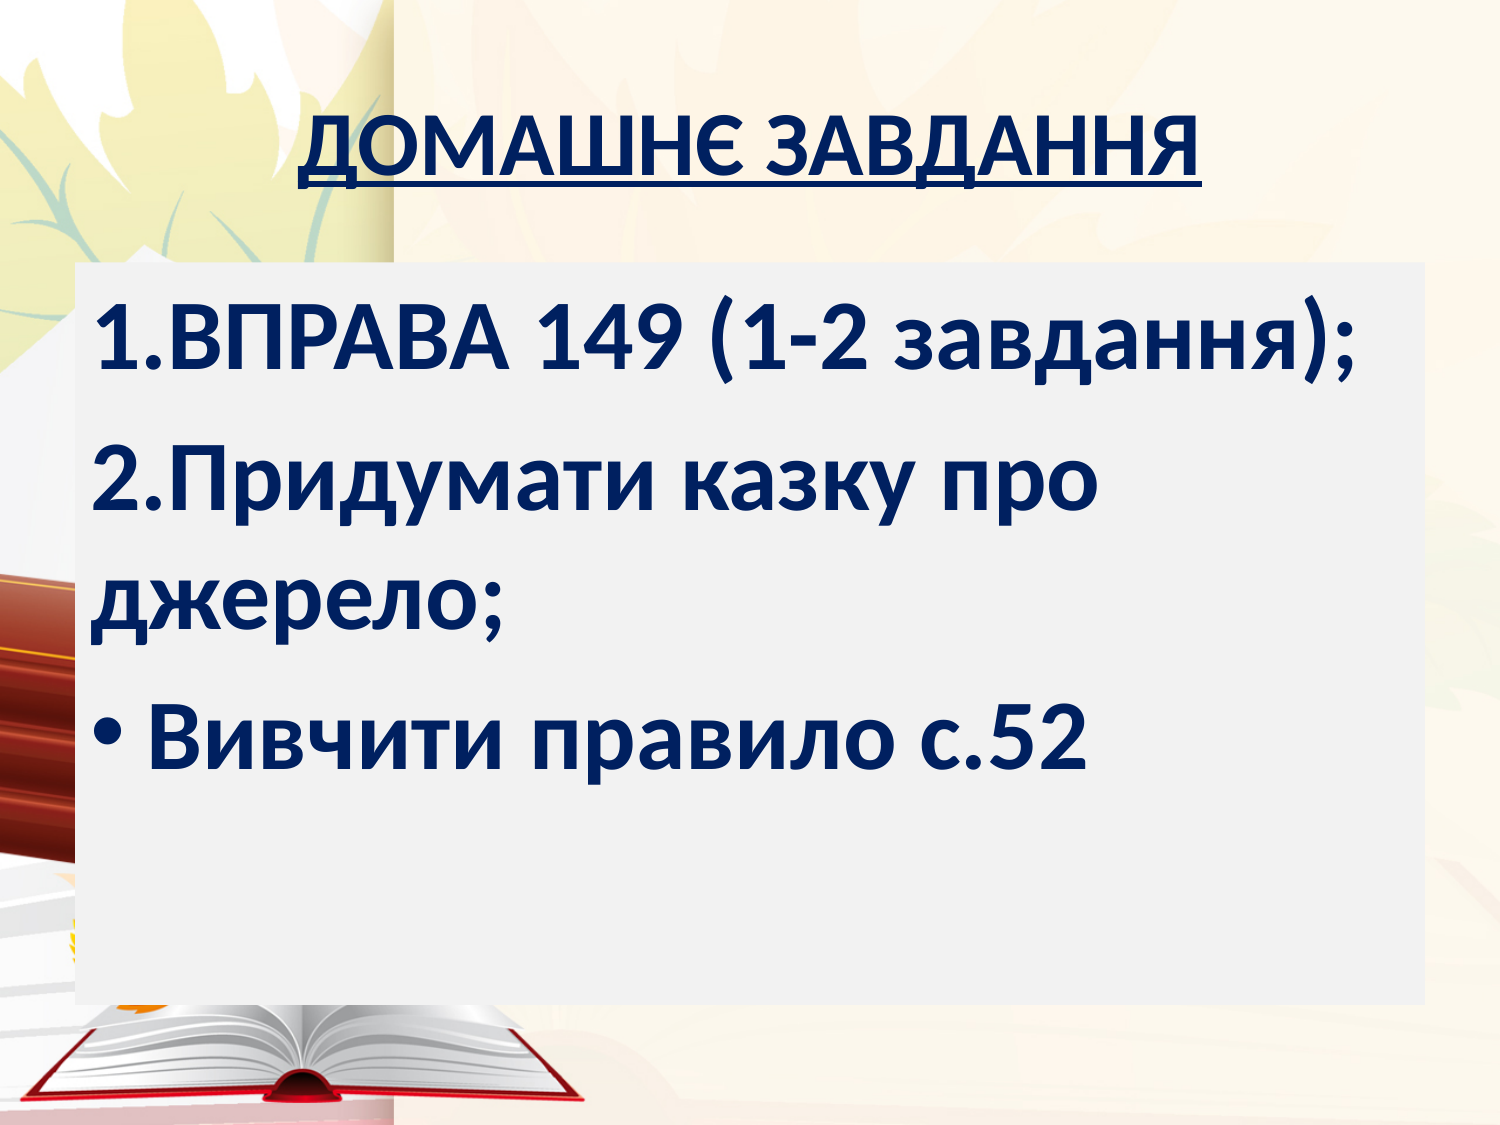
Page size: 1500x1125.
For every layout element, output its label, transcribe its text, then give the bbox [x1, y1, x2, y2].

list 1.ВПРАВА 149 (1-2 завдання); 2.Придумати казку про джерело; Вивчити правило с.52 [75, 262, 1425, 1005]
title ДОМАШНЄ ЗАВДАННЯ [75, 45, 1425, 233]
picture [0, 0, 1500, 1125]
